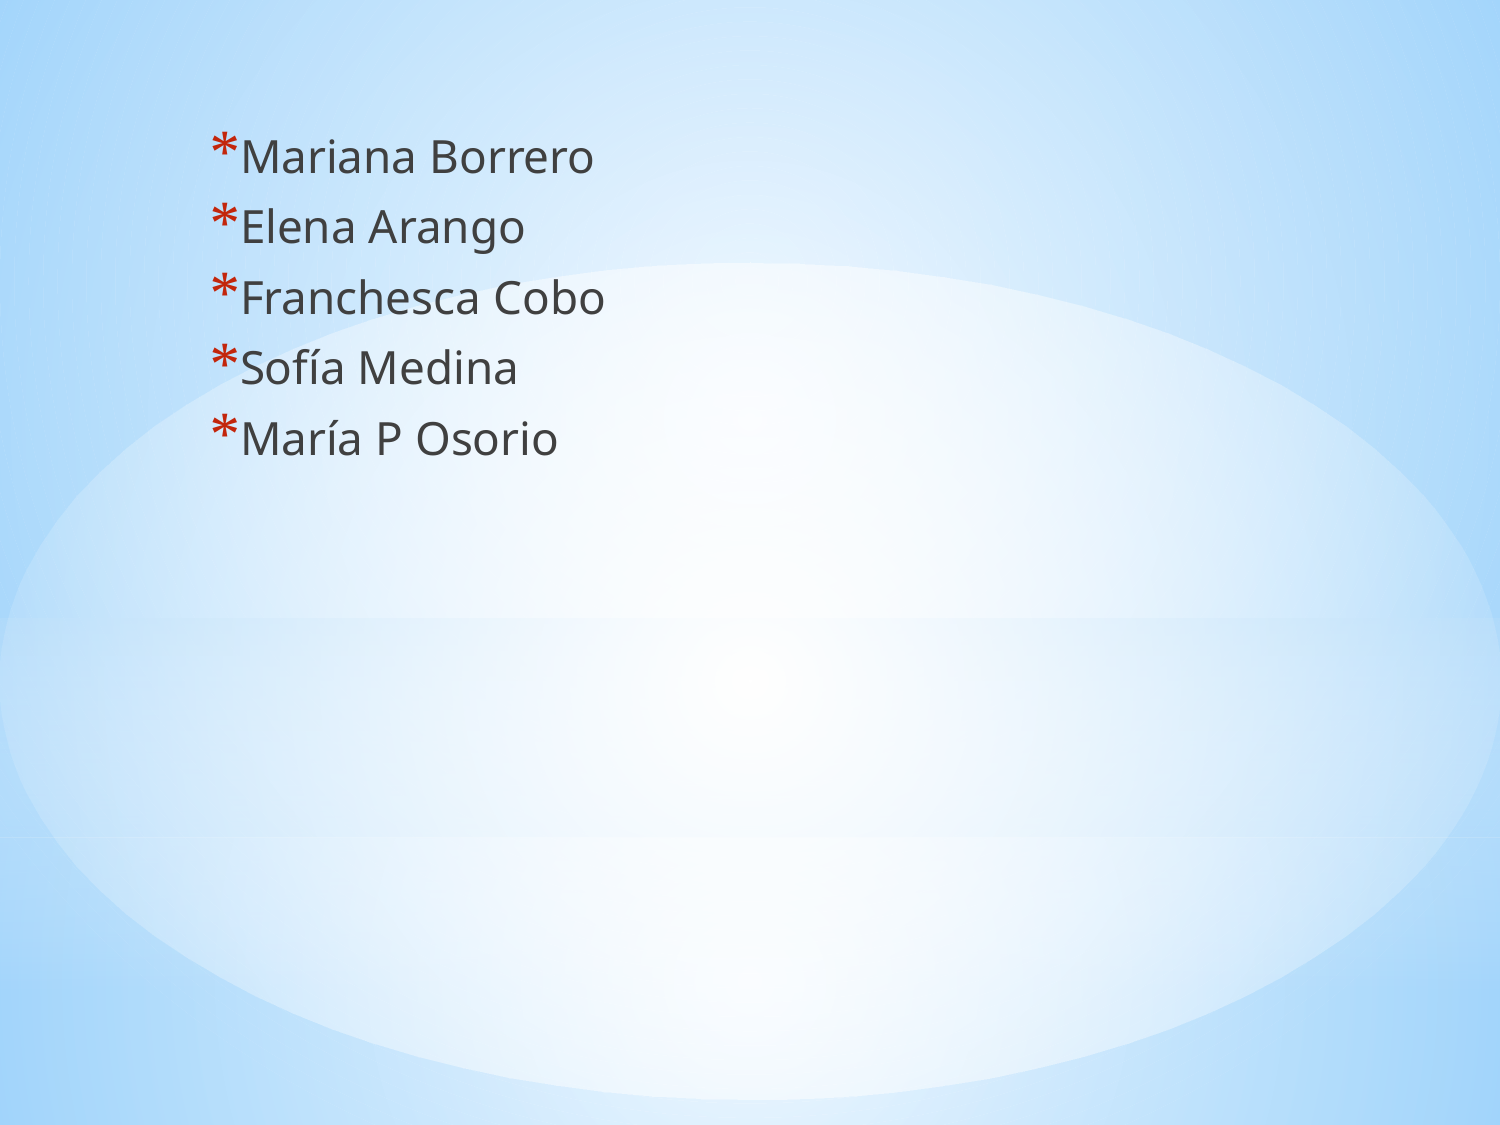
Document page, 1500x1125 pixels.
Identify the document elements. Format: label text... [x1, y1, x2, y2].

list Mariana Borrero Elena Arango Franchesca Cobo Sofía Medina María P Osorio [187, 120, 1238, 690]
